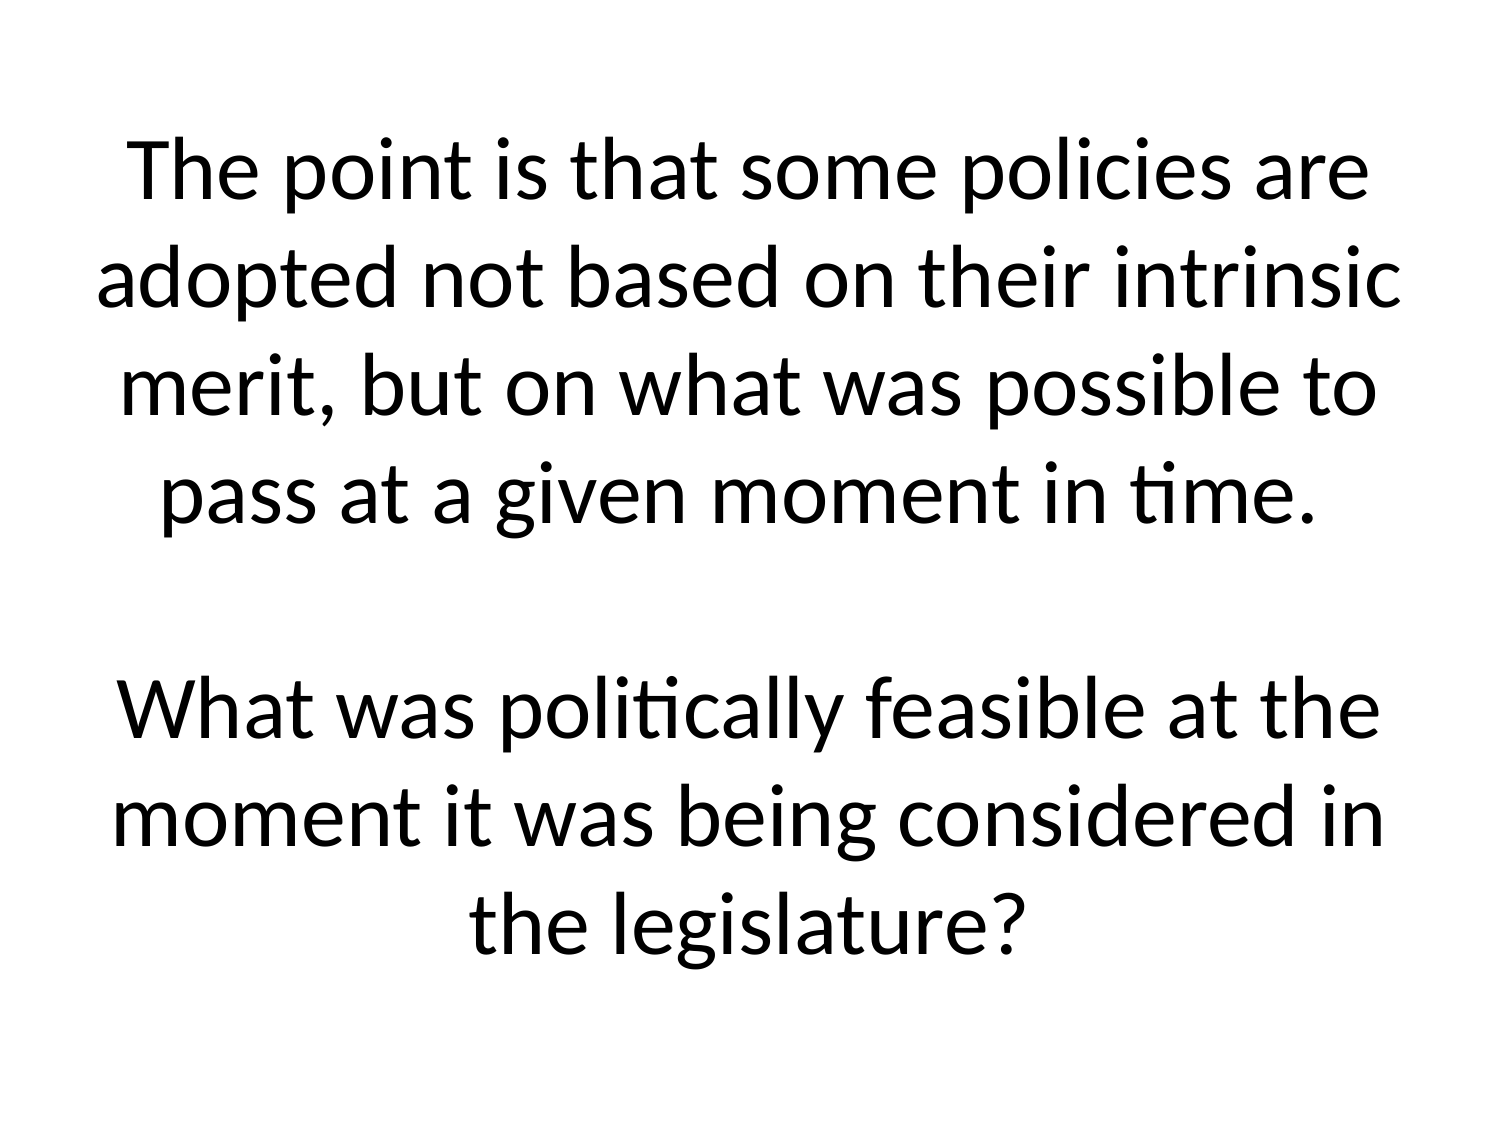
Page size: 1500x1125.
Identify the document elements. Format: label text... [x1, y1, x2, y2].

title The point is that some policies are adopted not based on their intrinsic merit, but on what was possible to pass at a given moment in time. What was politically feasible at the moment it was being considered in the legislature? [75, 45, 1425, 1038]
